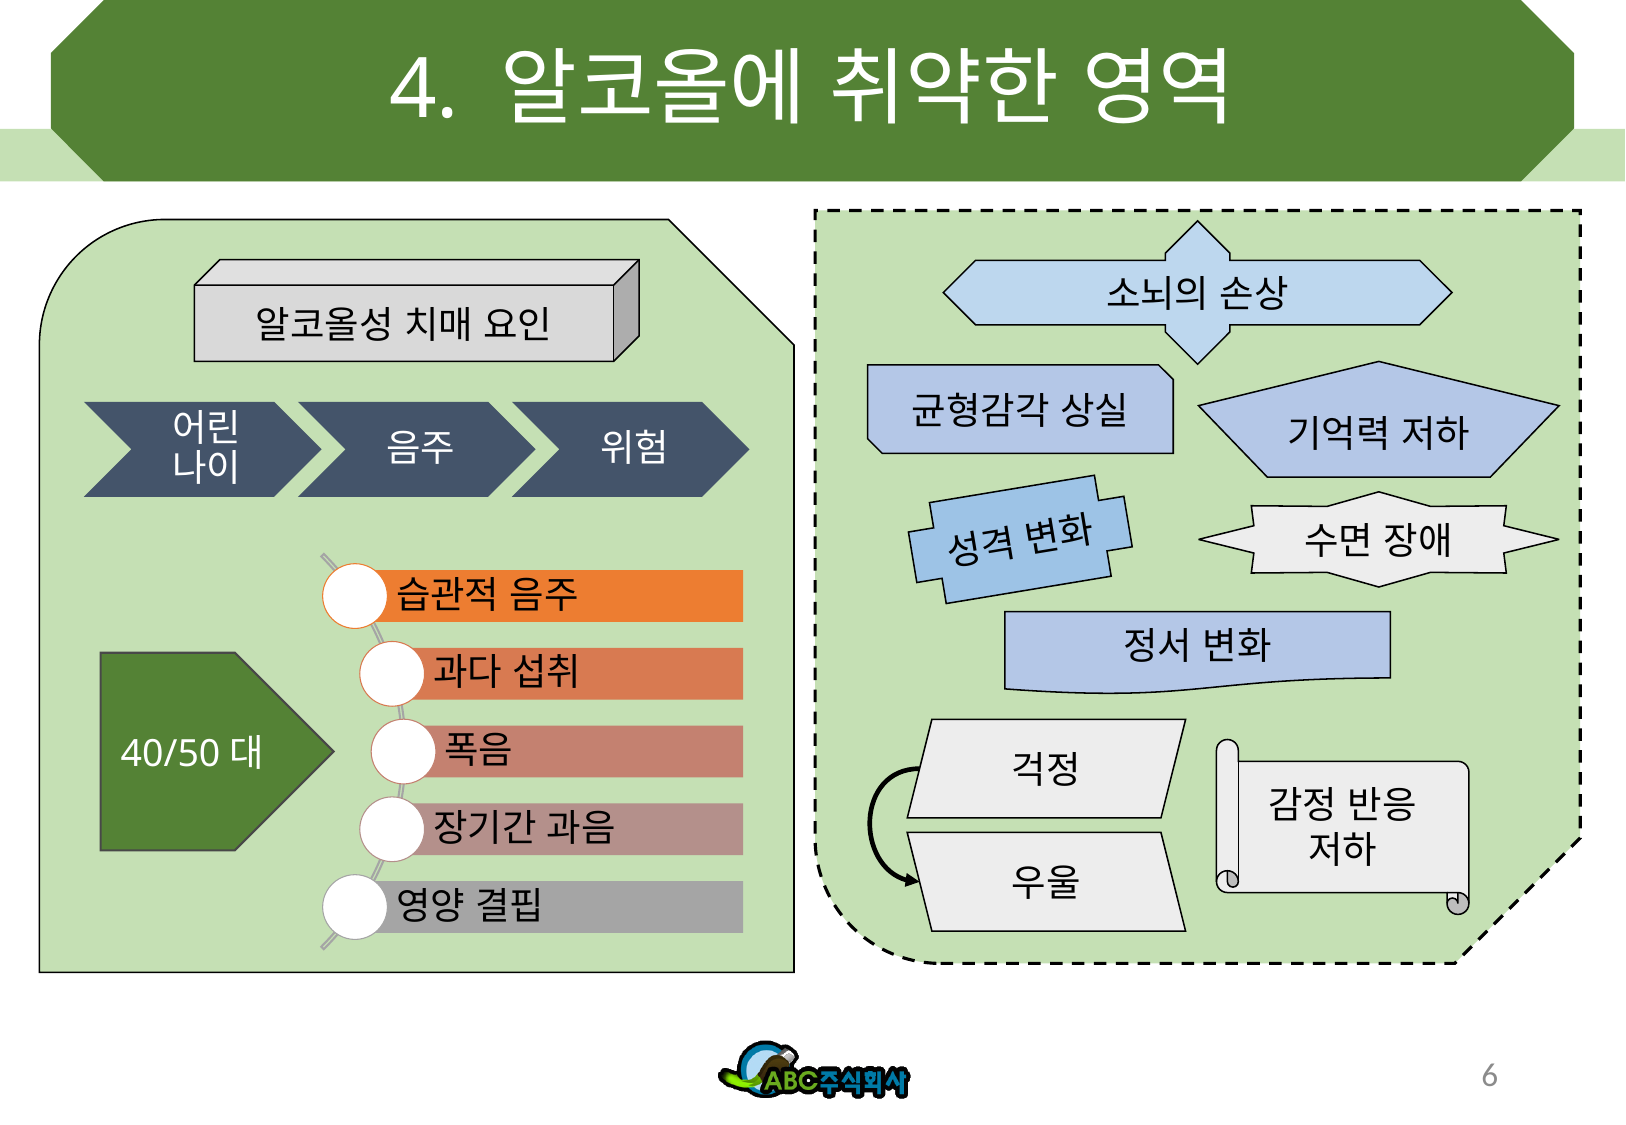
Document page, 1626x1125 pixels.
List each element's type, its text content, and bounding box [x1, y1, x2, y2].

text_box 정서 변화 [1003, 610, 1392, 695]
text_box 소뇌의 손상 [941, 219, 1454, 366]
text_box 수면 장애 [1198, 490, 1560, 589]
text_box 감정 반응 저하 [1177, 773, 1508, 879]
text_box [814, 209, 1582, 965]
text_box 성격 변화 [907, 474, 1134, 605]
text_box [1215, 738, 1470, 773]
text_box [38, 218, 796, 974]
slide_number 6 [1147, 1042, 1514, 1103]
title 4. 알코올에 취약한 영역 [0, 0, 1625, 182]
text_box 우울 [905, 831, 1187, 933]
text_box 알코올성 치매 요인 [193, 258, 641, 326]
text_box 균형감각 상실 [866, 363, 1175, 455]
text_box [83, 326, 750, 573]
text_box 걱정 [905, 772, 919, 819]
text_box 40/50대 [99, 651, 315, 852]
picture [709, 1034, 916, 1103]
text_box [1215, 879, 1470, 916]
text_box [315, 544, 749, 959]
text_box 기억력 저하 [1196, 360, 1562, 479]
text_box 걱정 [919, 718, 1187, 819]
